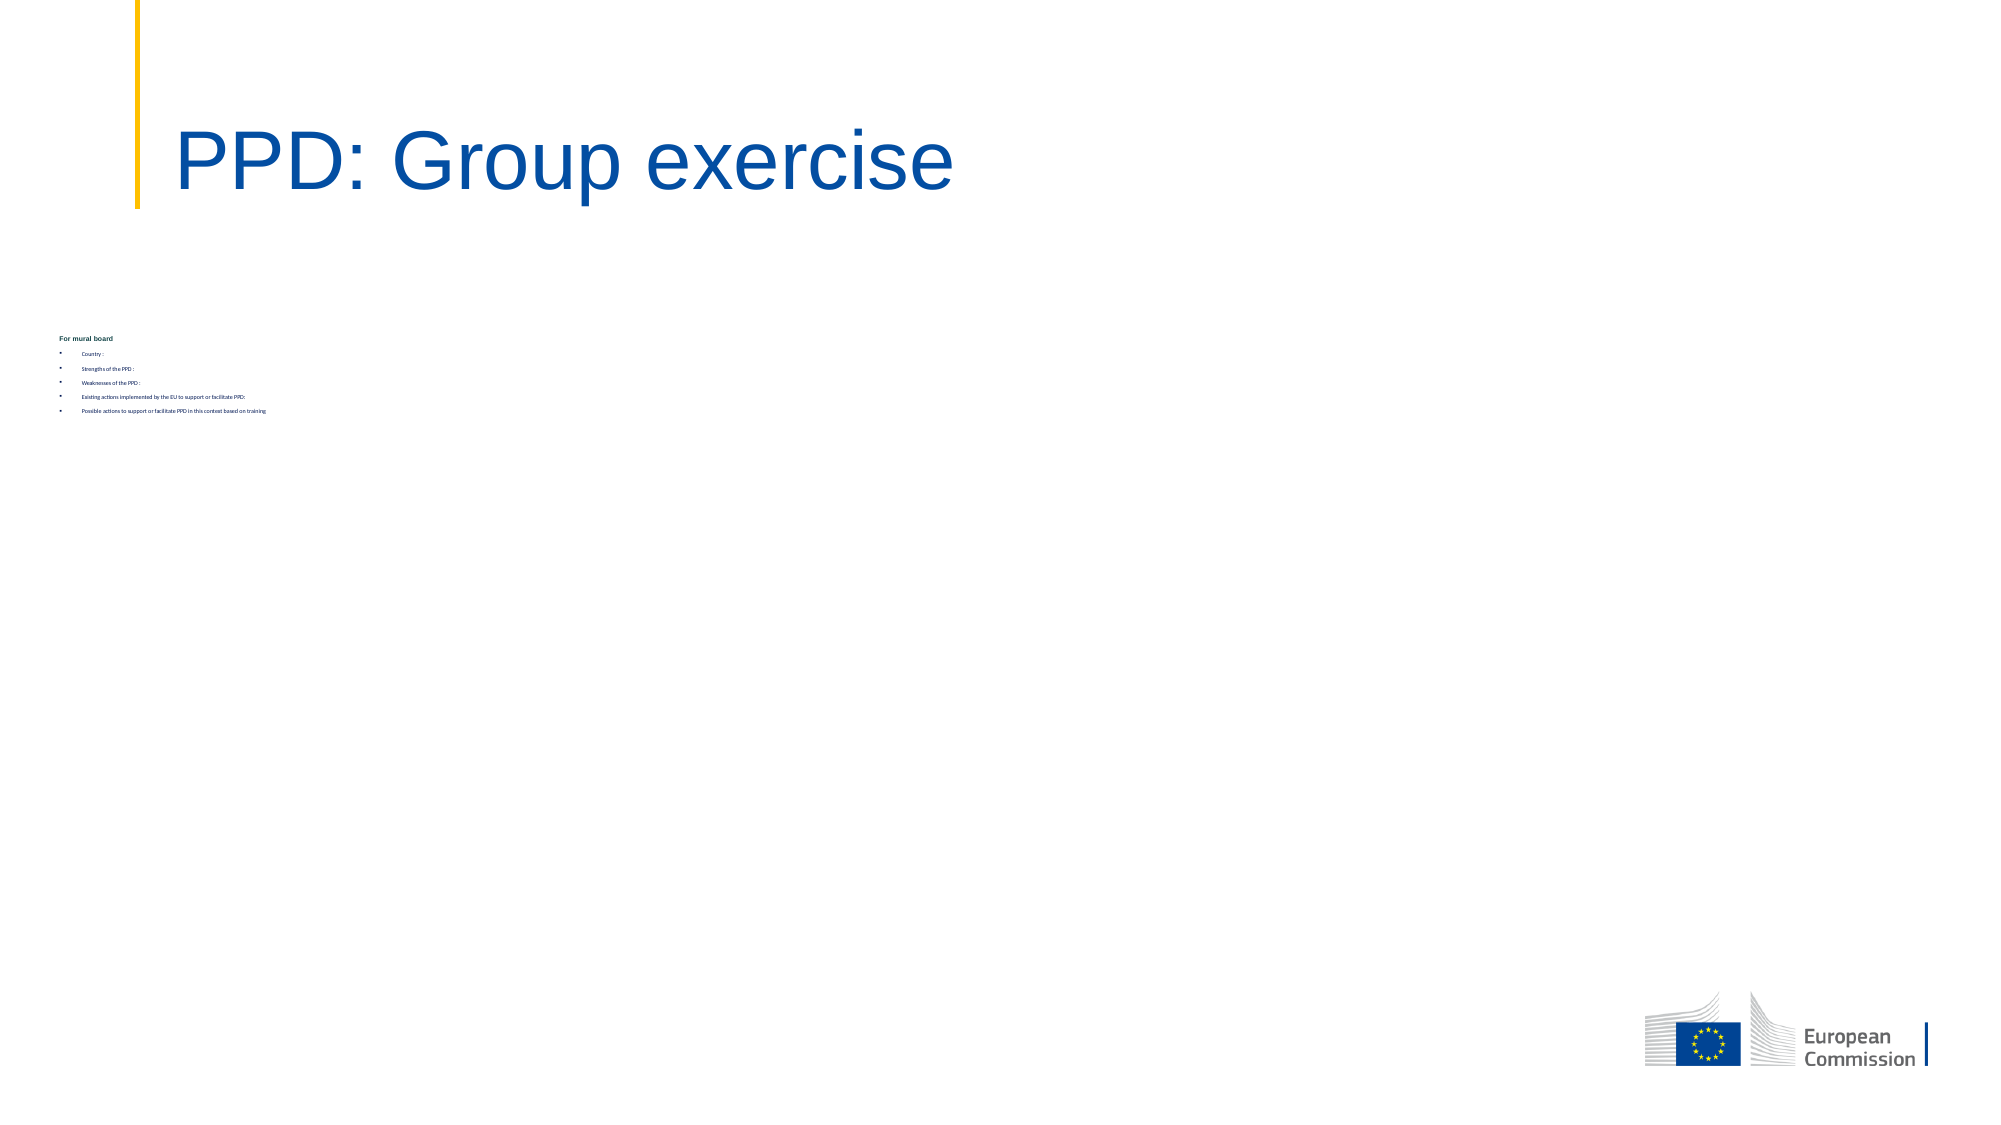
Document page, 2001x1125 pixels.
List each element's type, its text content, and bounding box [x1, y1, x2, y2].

title PPD: Group exercise [159, 79, 1885, 208]
picture [1645, 991, 1928, 1066]
text_box For mural board Country : Strengths of the PPD : Weaknesses of the PPD : Existing actions implemented by the EU to support or facilitate PPD: Possible actions to support or facilitate PPD in this context based on training [44, 326, 1956, 438]
